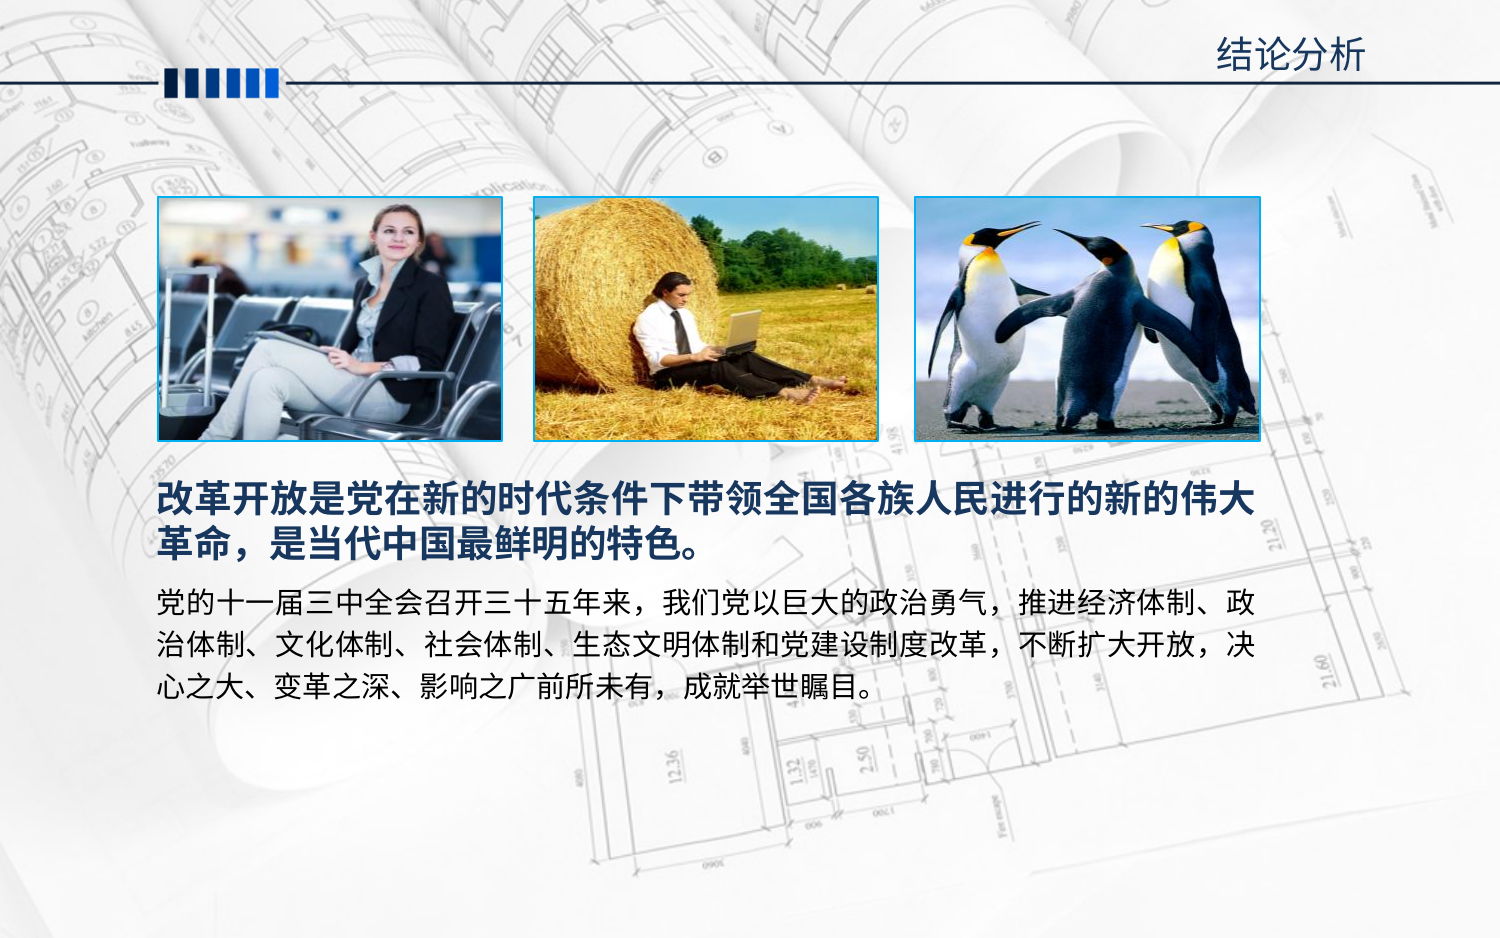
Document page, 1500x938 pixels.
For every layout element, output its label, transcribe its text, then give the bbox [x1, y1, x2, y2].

text_box 结论分析 [1120, 23, 1463, 84]
picture [0, 0, 1500, 938]
text_box [913, 195, 1262, 443]
text_box 改革开放是党在新的时代条件下带领全国各族人民进行的新的伟大革命，是当代中国最鲜明的特色。 党的十一届三中全会召开三十五年来，我们党以巨大的政治勇气，推进经济体制、政治体制、文化体制、社会体制、生态文明体制和党建设制度改革，不断扩大开放，决心之大、变革之深、影响之广前所未有，成就举世瞩目。 [141, 467, 1272, 711]
text_box [156, 195, 504, 443]
text_box [532, 195, 881, 443]
